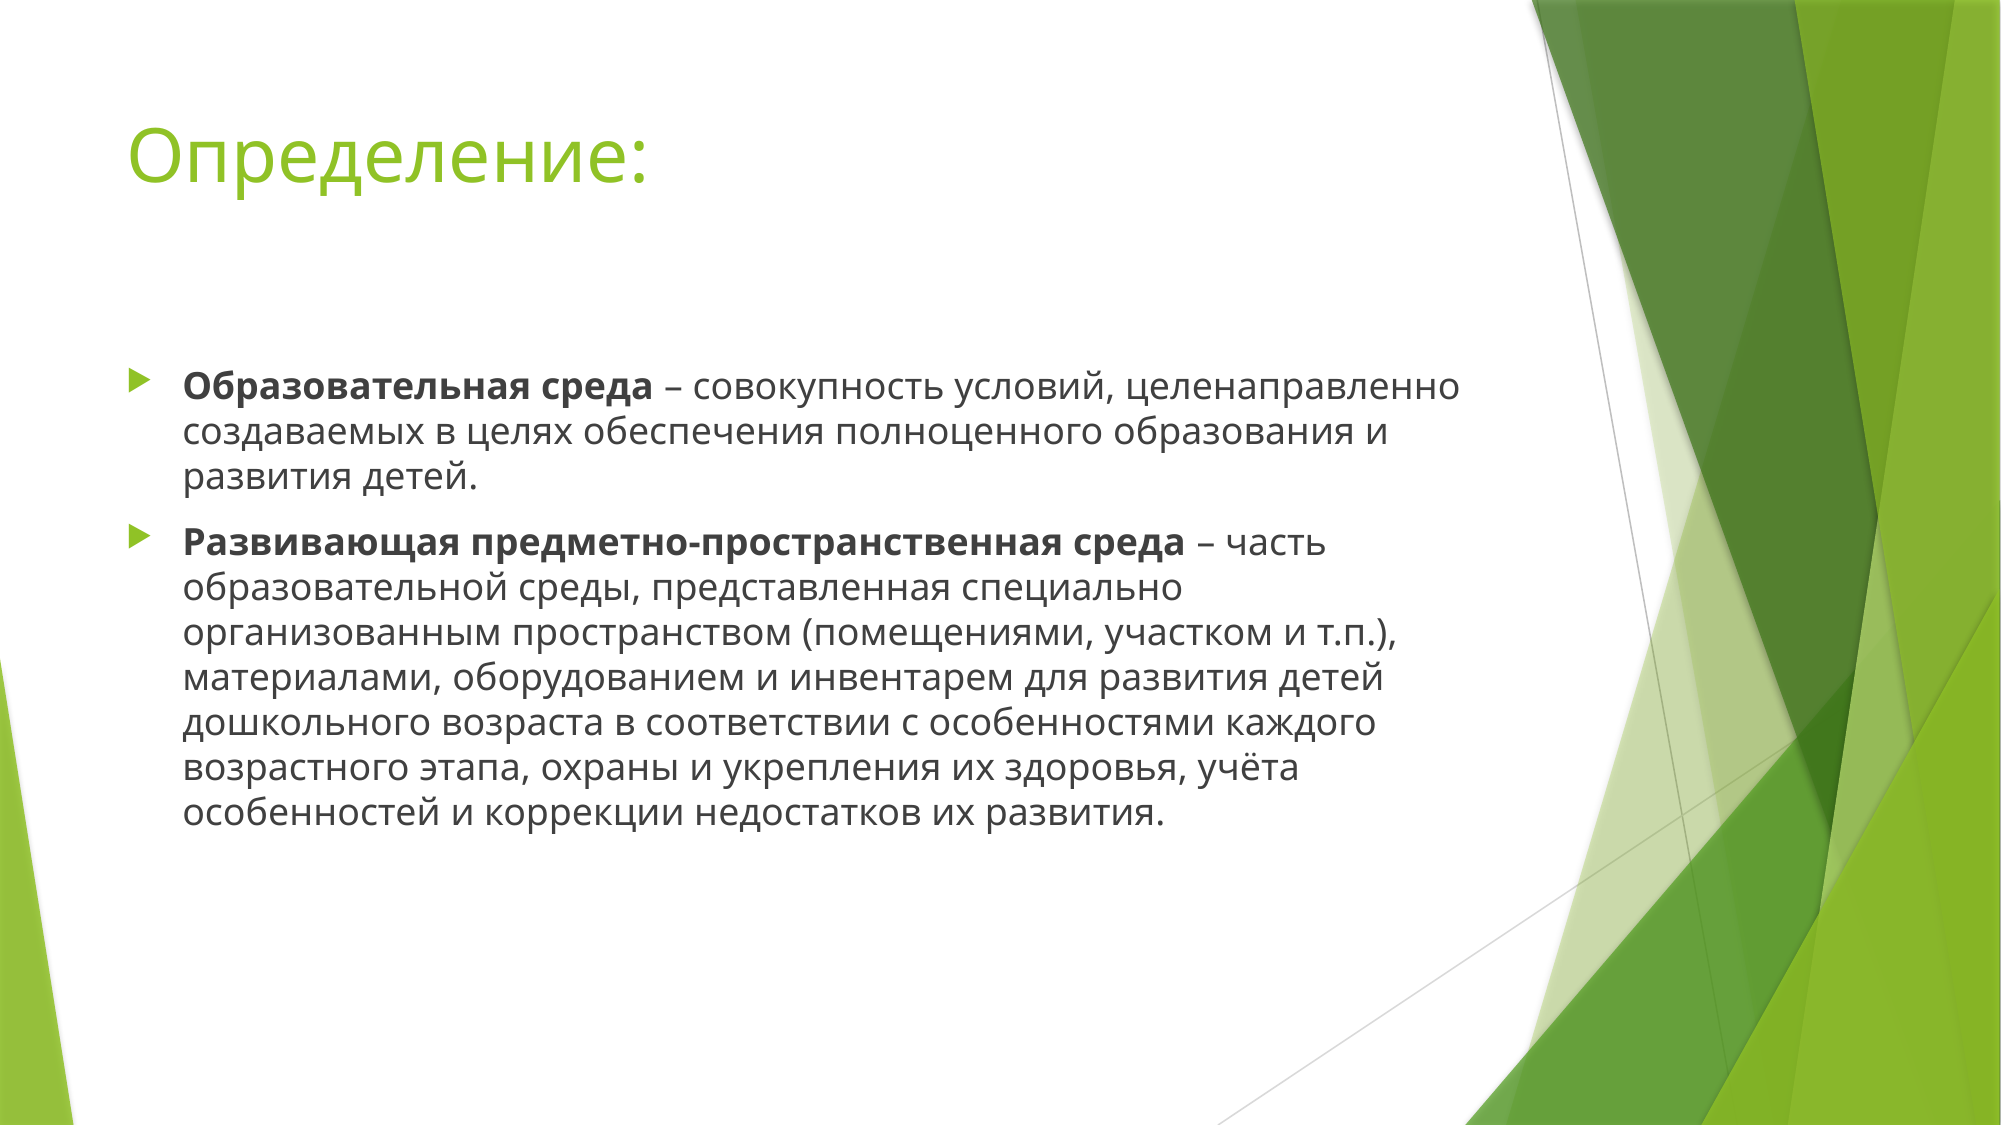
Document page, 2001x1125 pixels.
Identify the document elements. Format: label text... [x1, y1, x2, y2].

title Определение: [111, 99, 1522, 317]
list Образовательная среда – совокупность условий, целенаправленно создаваемых в целях обеспечения полноценного образования и развития детей. Развивающая предметно-пространственная среда – часть образовательной среды, представленная специально организованным пространством (помещениями, участком и т.п.), материалами, оборудованием и инвентарем для развития детей дошкольного возраста в соответствии с особенностями каждого возрастного этапа, охраны и укрепления их здоровья, учёта особенностей и коррекции недостатков их развития. [111, 354, 1522, 992]
